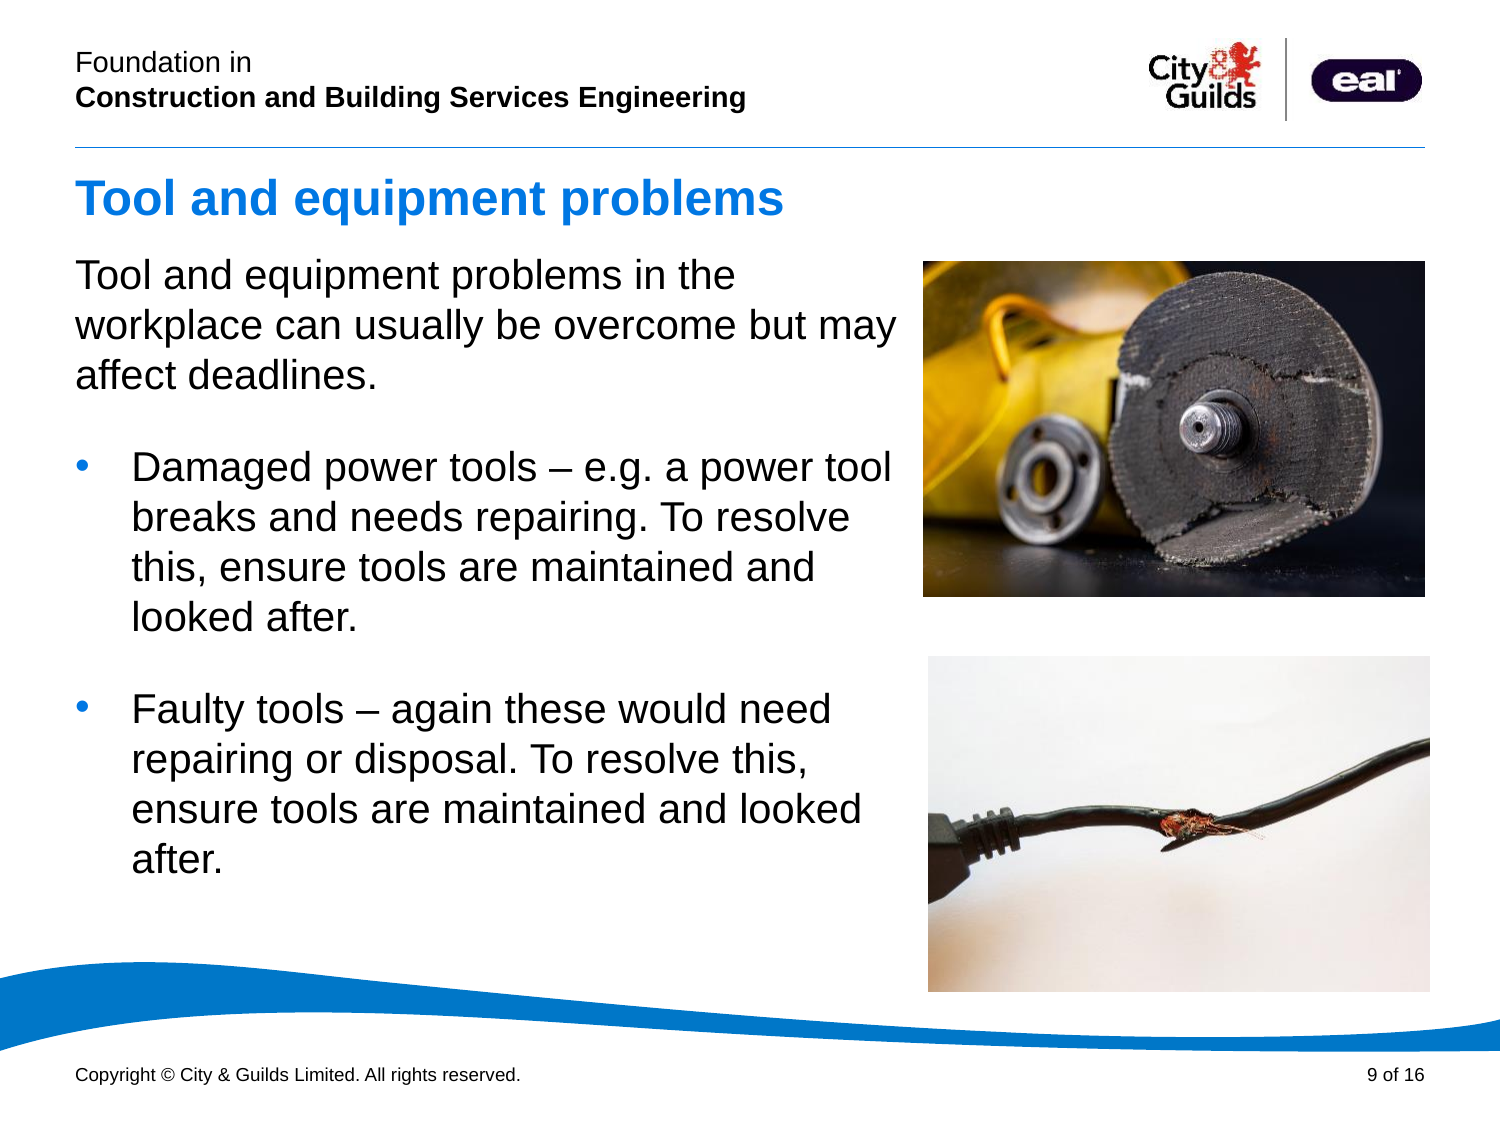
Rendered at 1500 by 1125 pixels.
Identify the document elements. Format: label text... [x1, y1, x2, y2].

picture [923, 261, 1426, 597]
list Tool and equipment problems in the workplace can usually be overcome but may affect deadlines. Damaged power tools – e.g. a power tool breaks and needs repairing. To resolve this, ensure tools are maintained and looked after. Faulty tools – again these would need repairing or disposal. To resolve this, ensure tools are maintained and looked after. [74, 247, 923, 946]
picture [927, 656, 1431, 992]
picture [1149, 38, 1422, 121]
title Tool and equipment problems [74, 165, 1426, 229]
